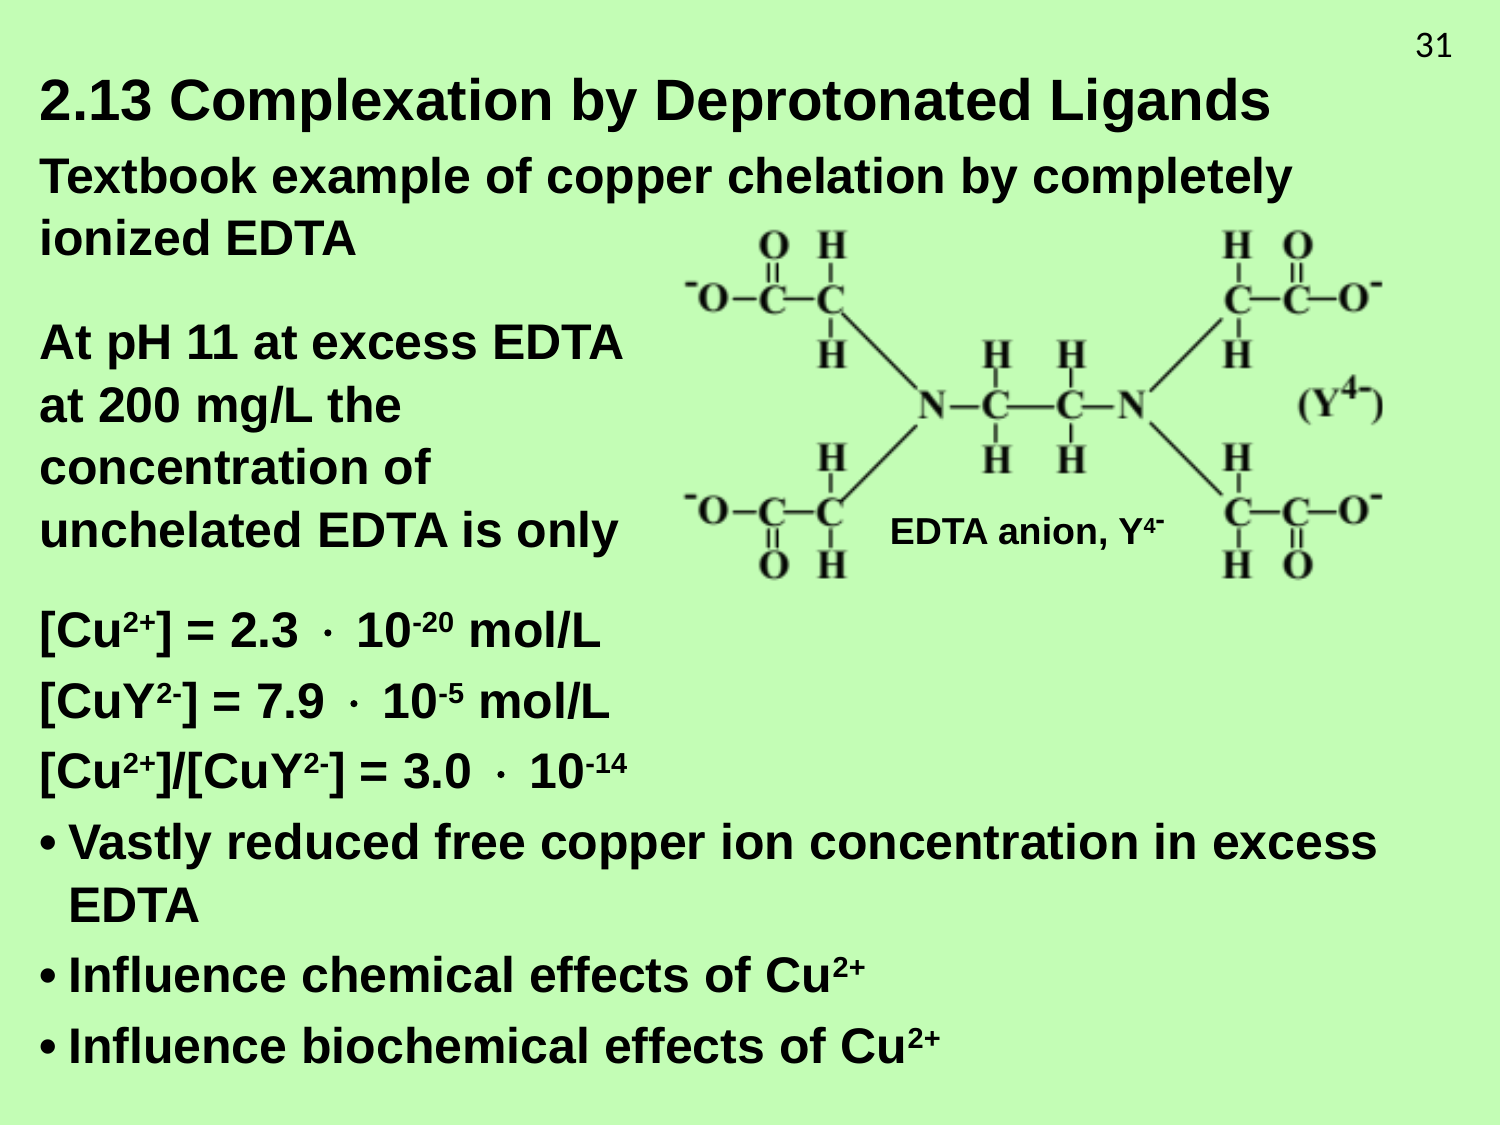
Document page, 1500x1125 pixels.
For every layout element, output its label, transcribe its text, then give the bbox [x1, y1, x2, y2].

text_box At pH 11 at excess EDTA at 200 mg/L the concentration of unchelated EDTA is only [24, 299, 688, 628]
picture [674, 224, 1383, 588]
text_box 31 [1400, 12, 1500, 73]
text_box [Cu2+] = 2.3 × 10-20 mol/L [CuY2-] = 7.9 × 10-5 mol/L [Cu2+]/[CuY2-] = 3.0 × 10-14 • Vastly reduced free copper ion concentration in excess EDTA • Influence chemical effects of Cu2+ • Influence biochemical effects of Cu2+ [24, 587, 1500, 1125]
text_box 2.13 Complexation by Deprotonated Ligands Textbook example of copper chelation by completely ionized EDTA [24, 50, 1463, 274]
